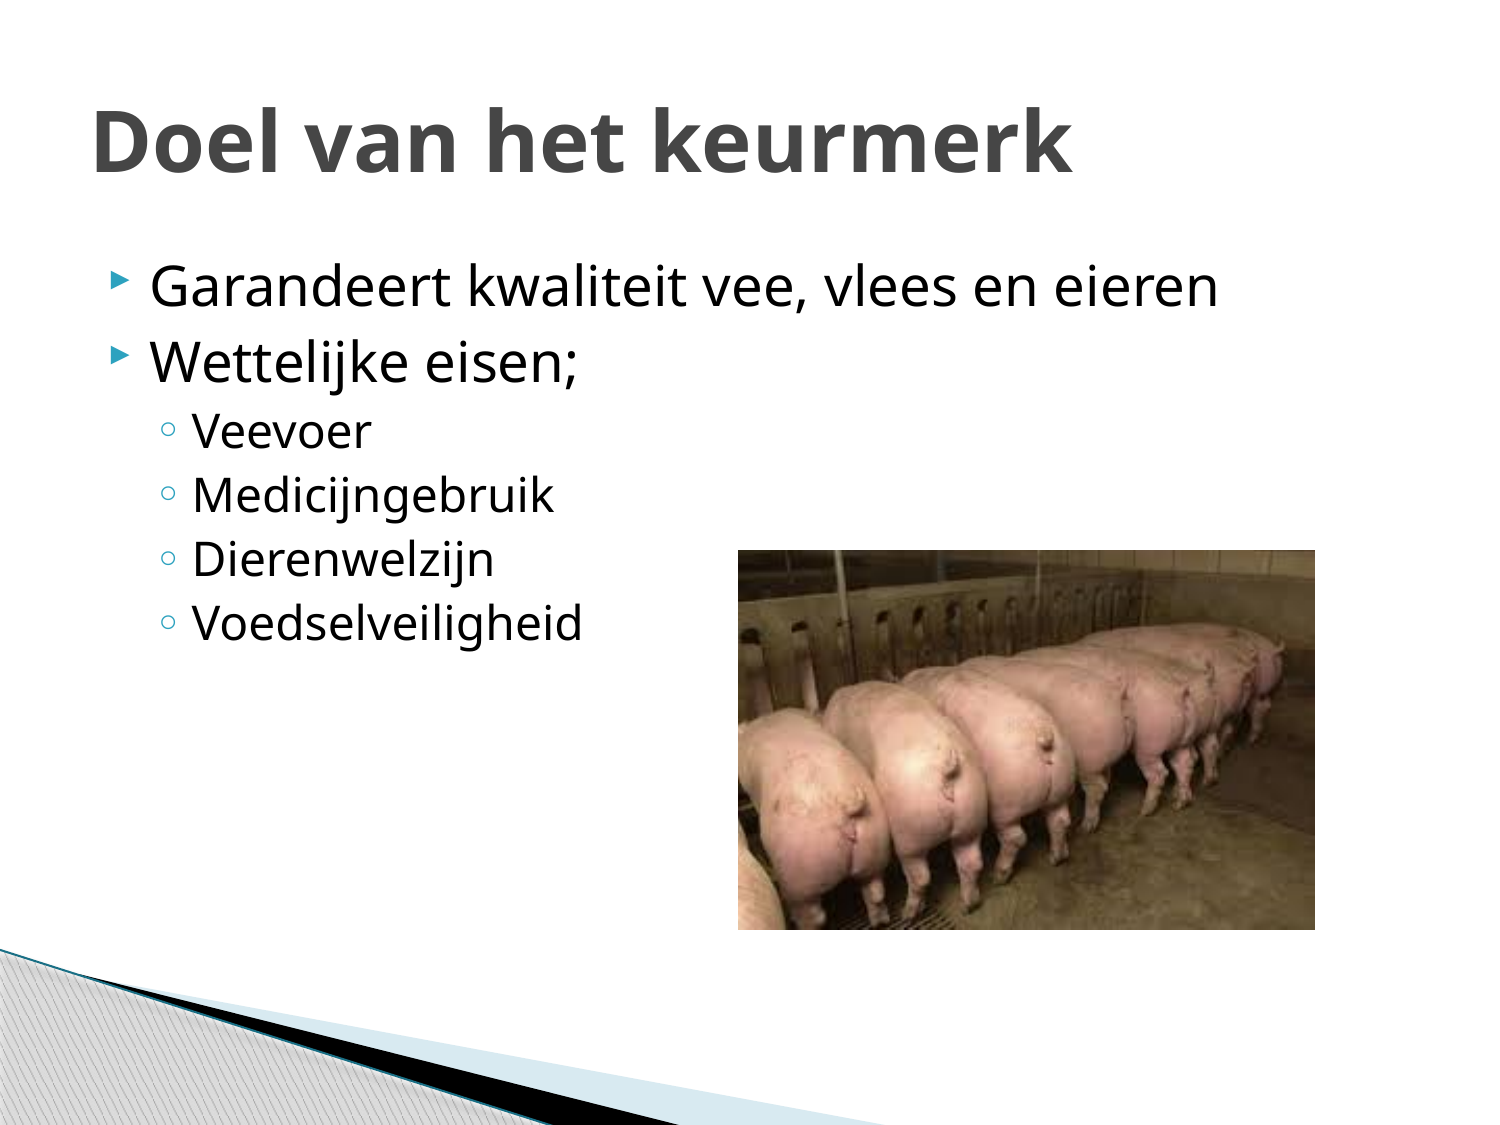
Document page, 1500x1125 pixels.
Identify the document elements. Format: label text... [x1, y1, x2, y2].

list Garandeert kwaliteit vee, vlees en eieren Wettelijke eisen; Veevoer Medicijngebruik Dierenwelzijn Voedselveiligheid [75, 243, 1425, 986]
picture [737, 550, 1316, 930]
title Doel van het keurmerk [75, 45, 1425, 233]
